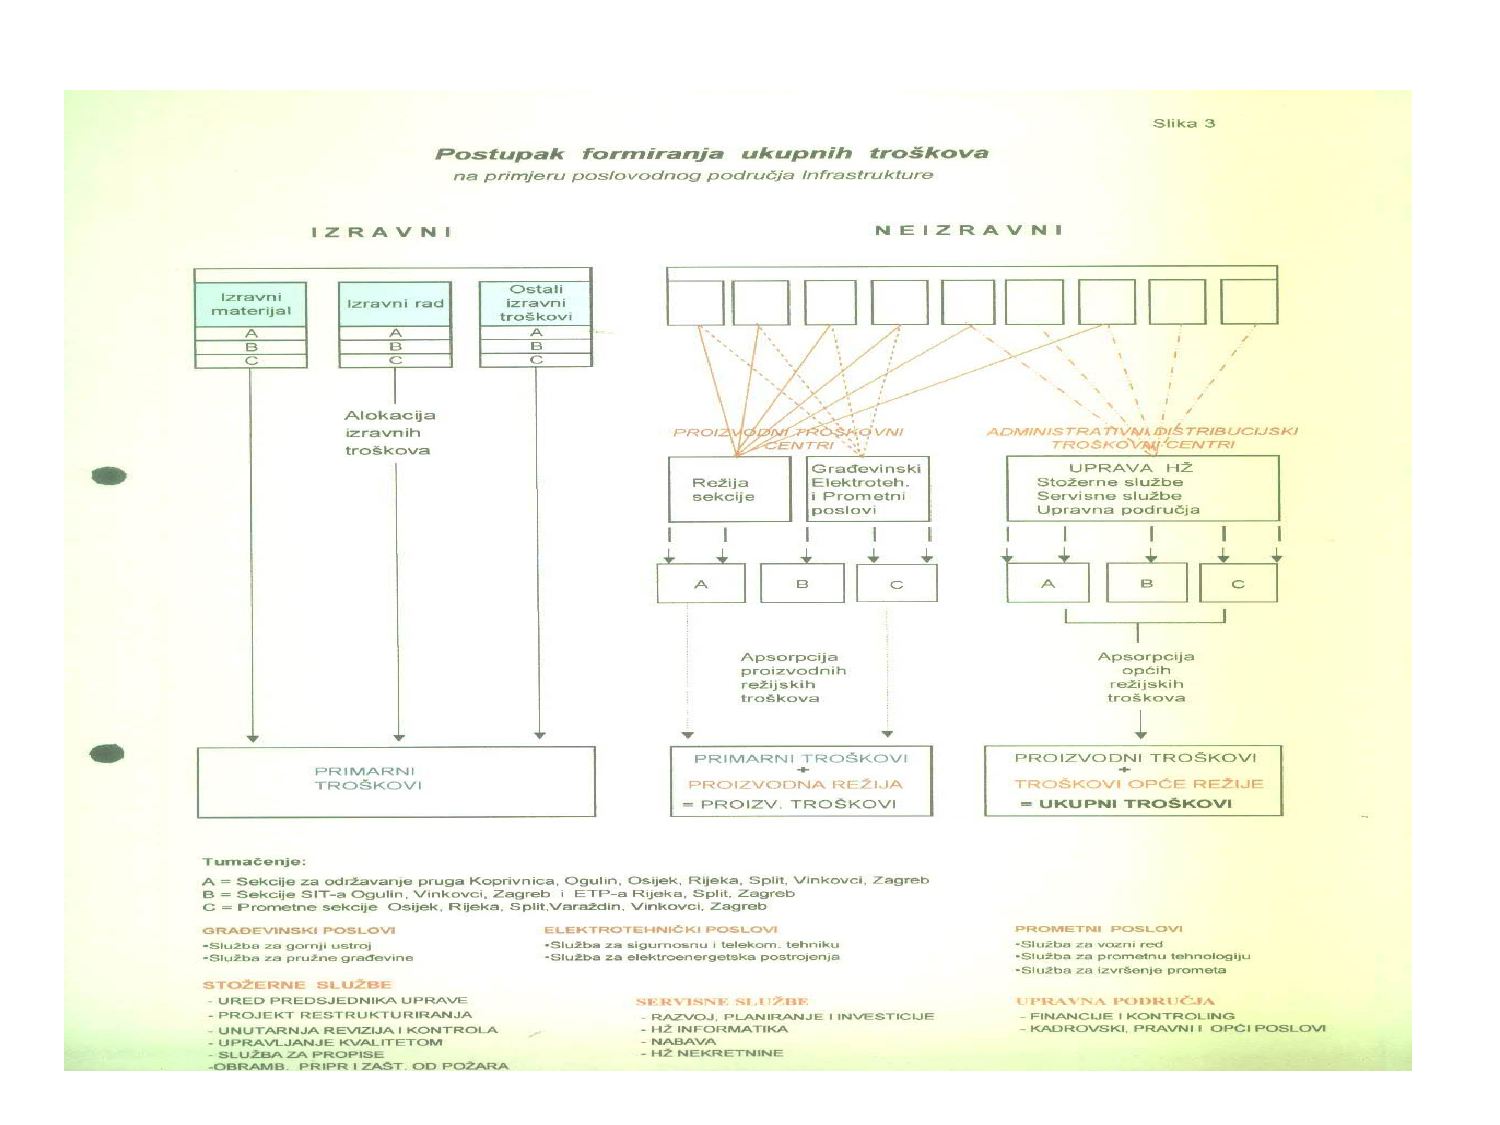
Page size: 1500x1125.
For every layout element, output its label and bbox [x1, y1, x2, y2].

picture [64, 89, 1412, 1071]
